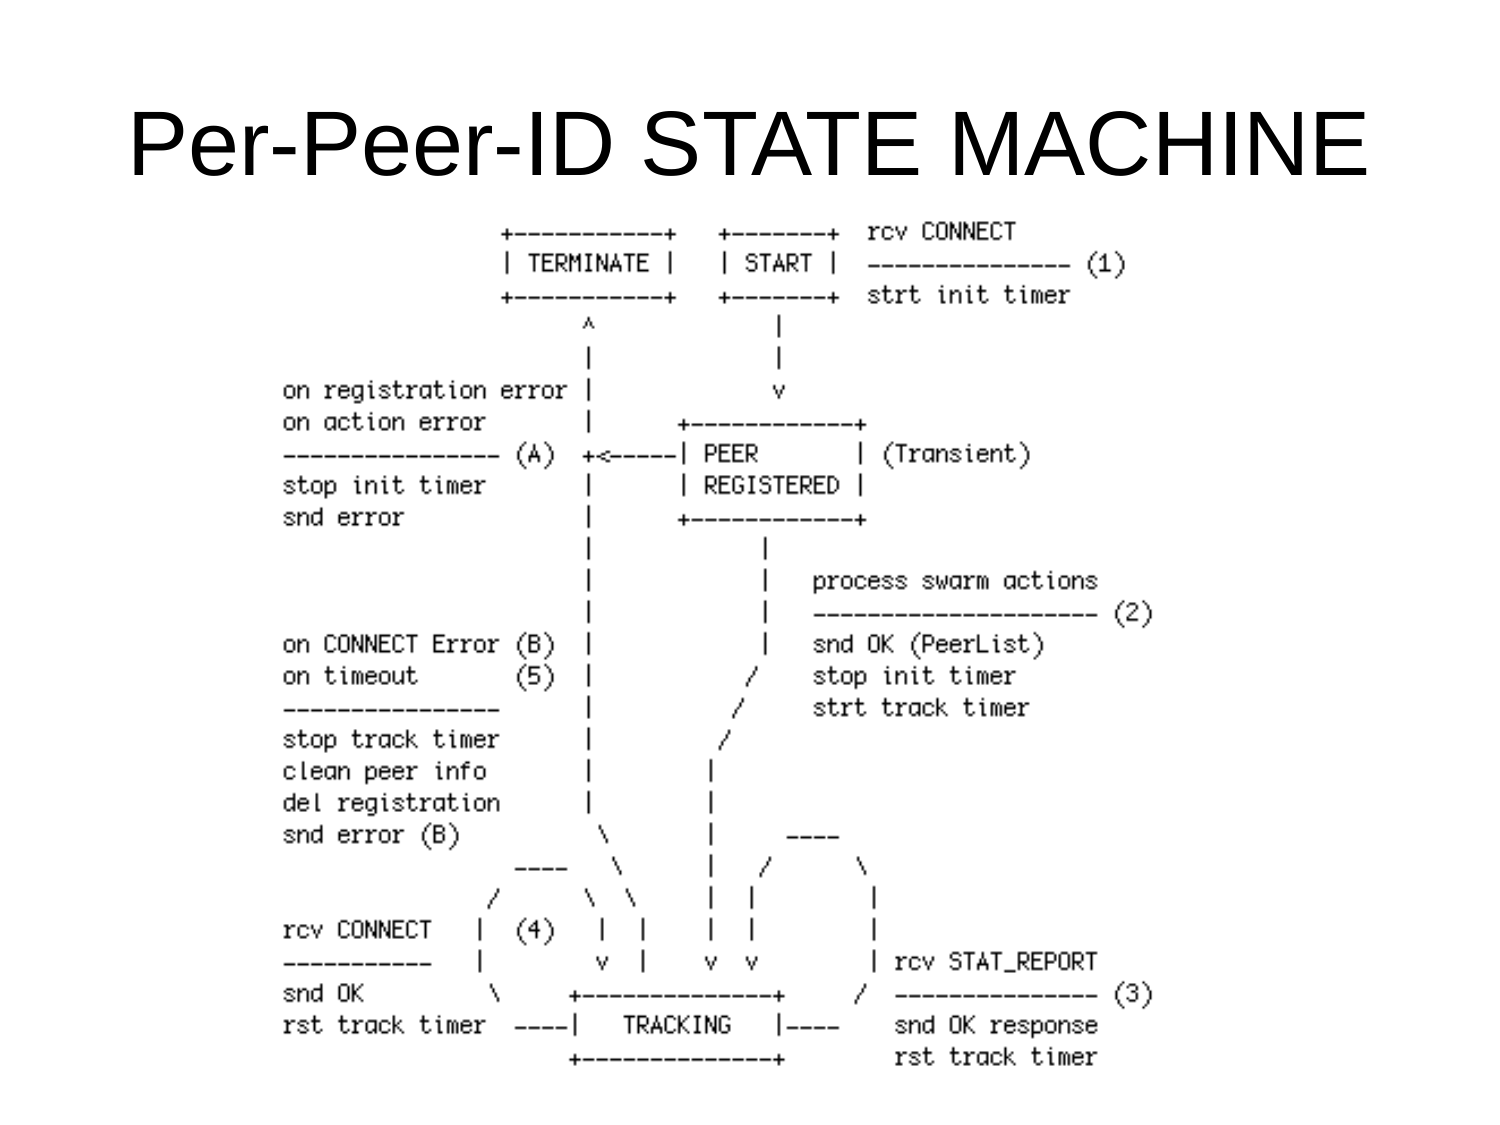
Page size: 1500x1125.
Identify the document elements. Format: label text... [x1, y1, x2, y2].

picture [237, 202, 1203, 1075]
title Per-Peer-ID STATE MACHINE [75, 45, 1425, 233]
